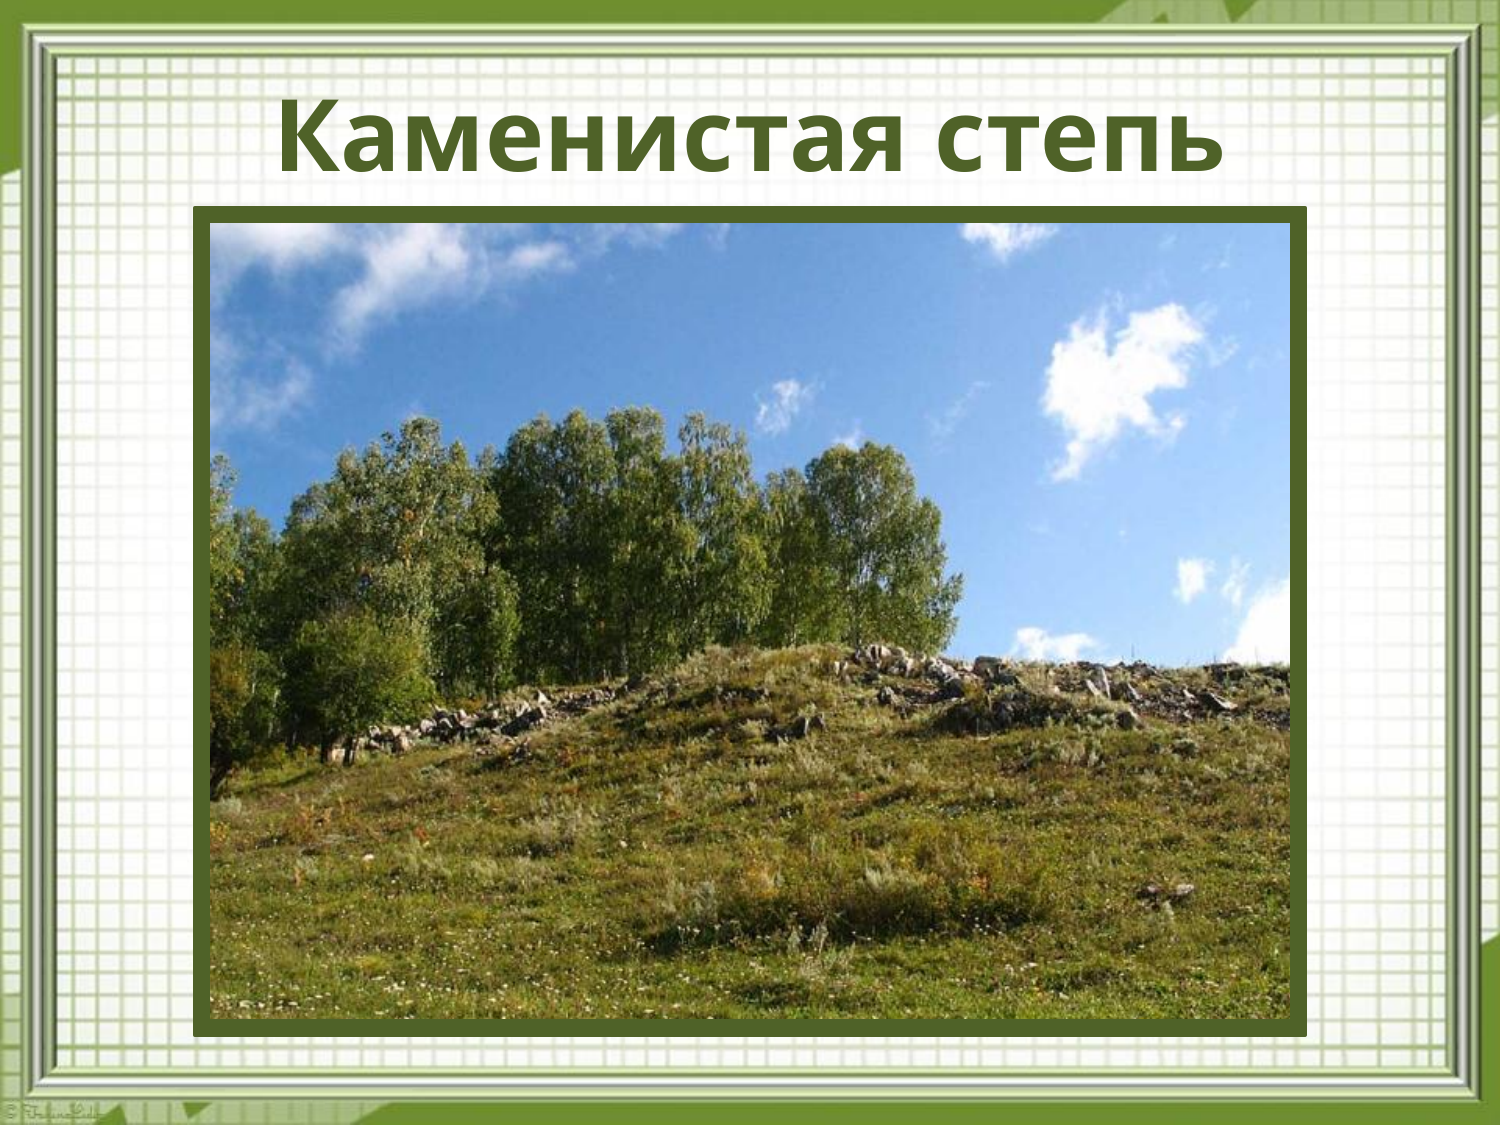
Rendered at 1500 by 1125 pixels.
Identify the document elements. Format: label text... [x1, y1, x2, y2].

text_box [193, 206, 1307, 1037]
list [206, 219, 1294, 1024]
picture [0, 0, 1500, 1125]
title Каменистая степь [75, 78, 1425, 185]
